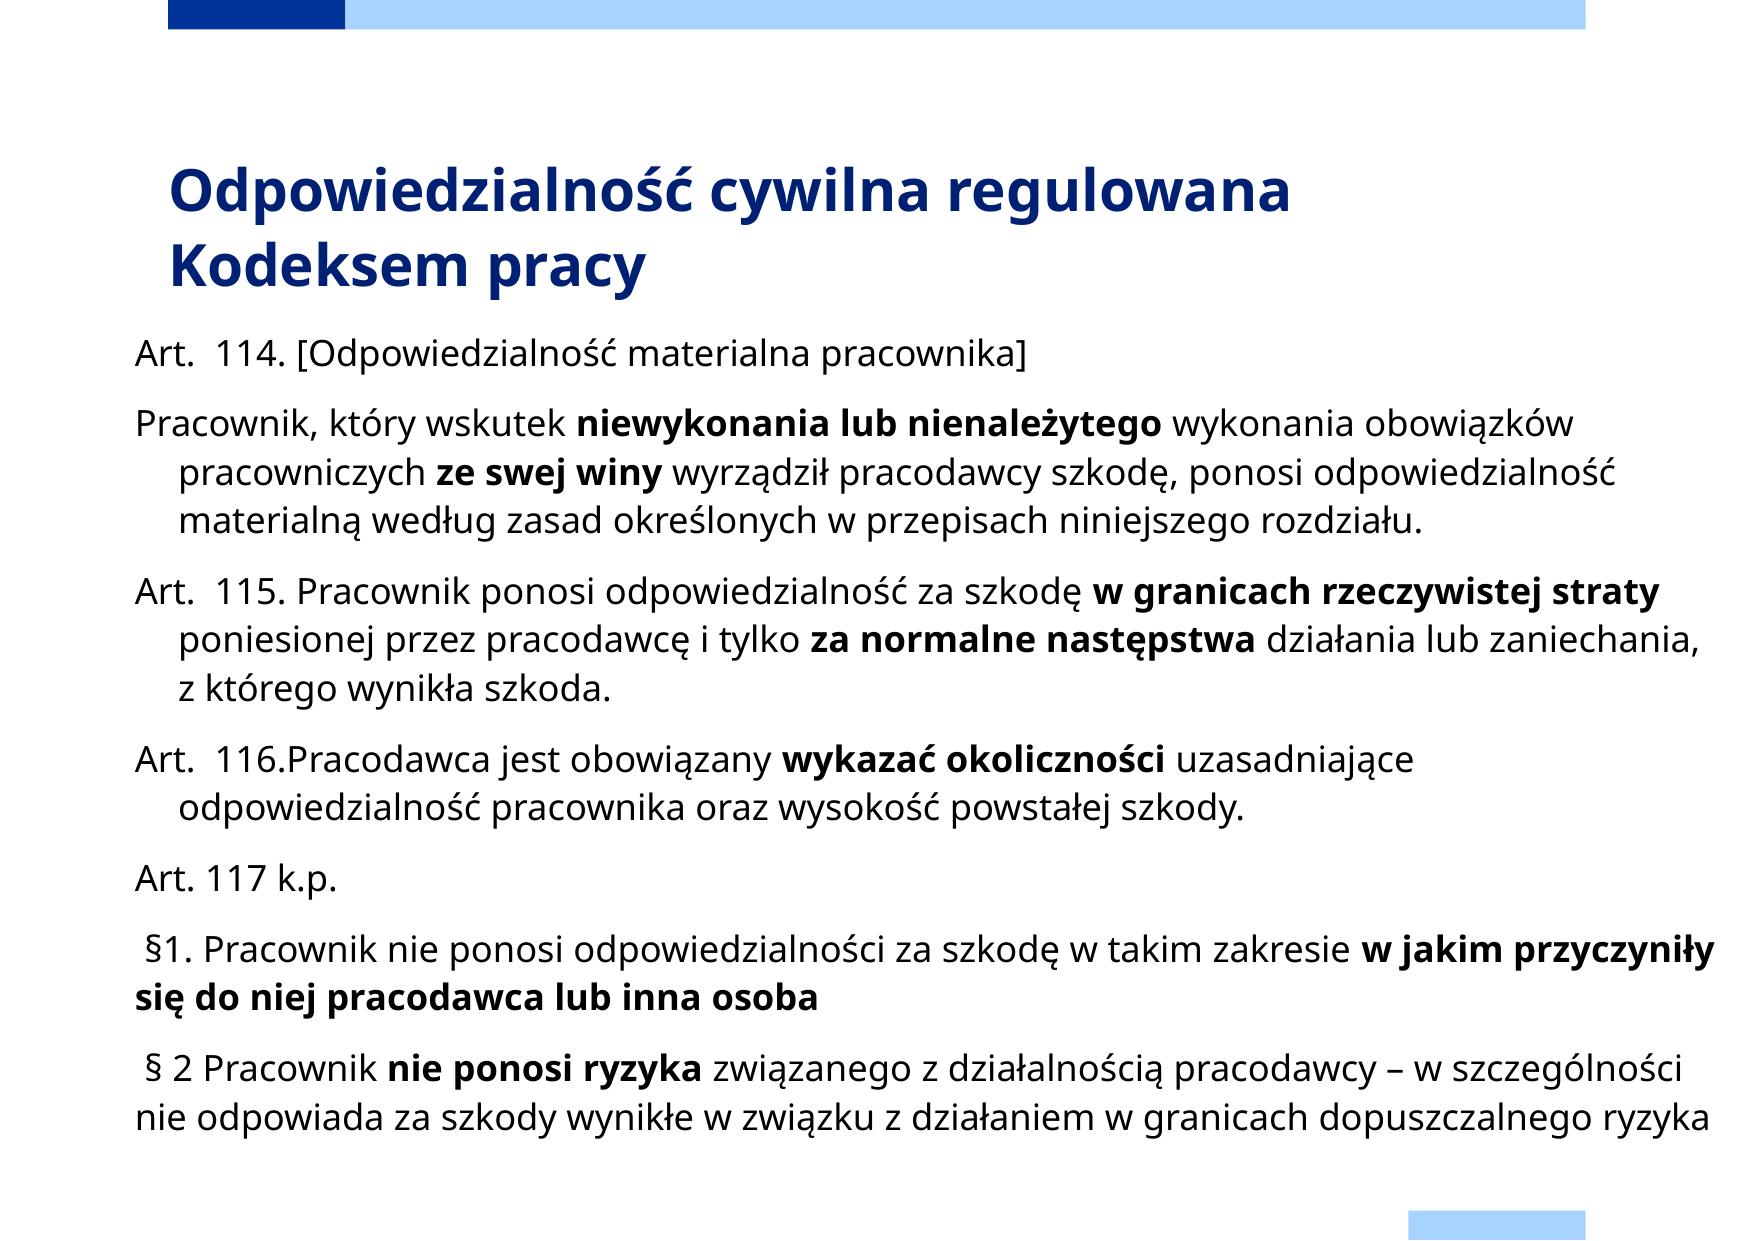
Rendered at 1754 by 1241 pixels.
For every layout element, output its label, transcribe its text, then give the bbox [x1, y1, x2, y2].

list Art. 114. [Odpowiedzialność materialna pracownika] Pracownik, który wskutek niewykonania lub nienależytego wykonania obowiązków pracowniczych ze swej winy wyrządził pracodawcy szkodę, ponosi odpowiedzialność materialną według zasad określonych w przepisach niniejszego rozdziału. Art. 115. Pracownik ponosi odpowiedzialność za szkodę w granicach rzeczywistej straty poniesionej przez pracodawcę i tylko za normalne następstwa działania lub zaniechania, z którego wynikła szkoda. Art. 116.Pracodawca jest obowiązany wykazać okoliczności uzasadniające odpowiedzialność pracownika oraz wysokość powstałej szkody. Art. 117 k.p. §1. Pracownik nie ponosi odpowiedzialności za szkodę w takim zakresie w jakim przyczyniły się do niej pracodawca lub inna osoba § 2 Pracownik nie ponosi ryzyka związanego z działalnością pracodawcy – w szczególności nie odpowiada za szkody wynikłe w związku z działaniem w granicach dopuszczalnego ryzyka [134, 324, 1716, 1180]
title Odpowiedzialność cywilna regulowana Kodeksem pracy [168, 147, 1586, 324]
